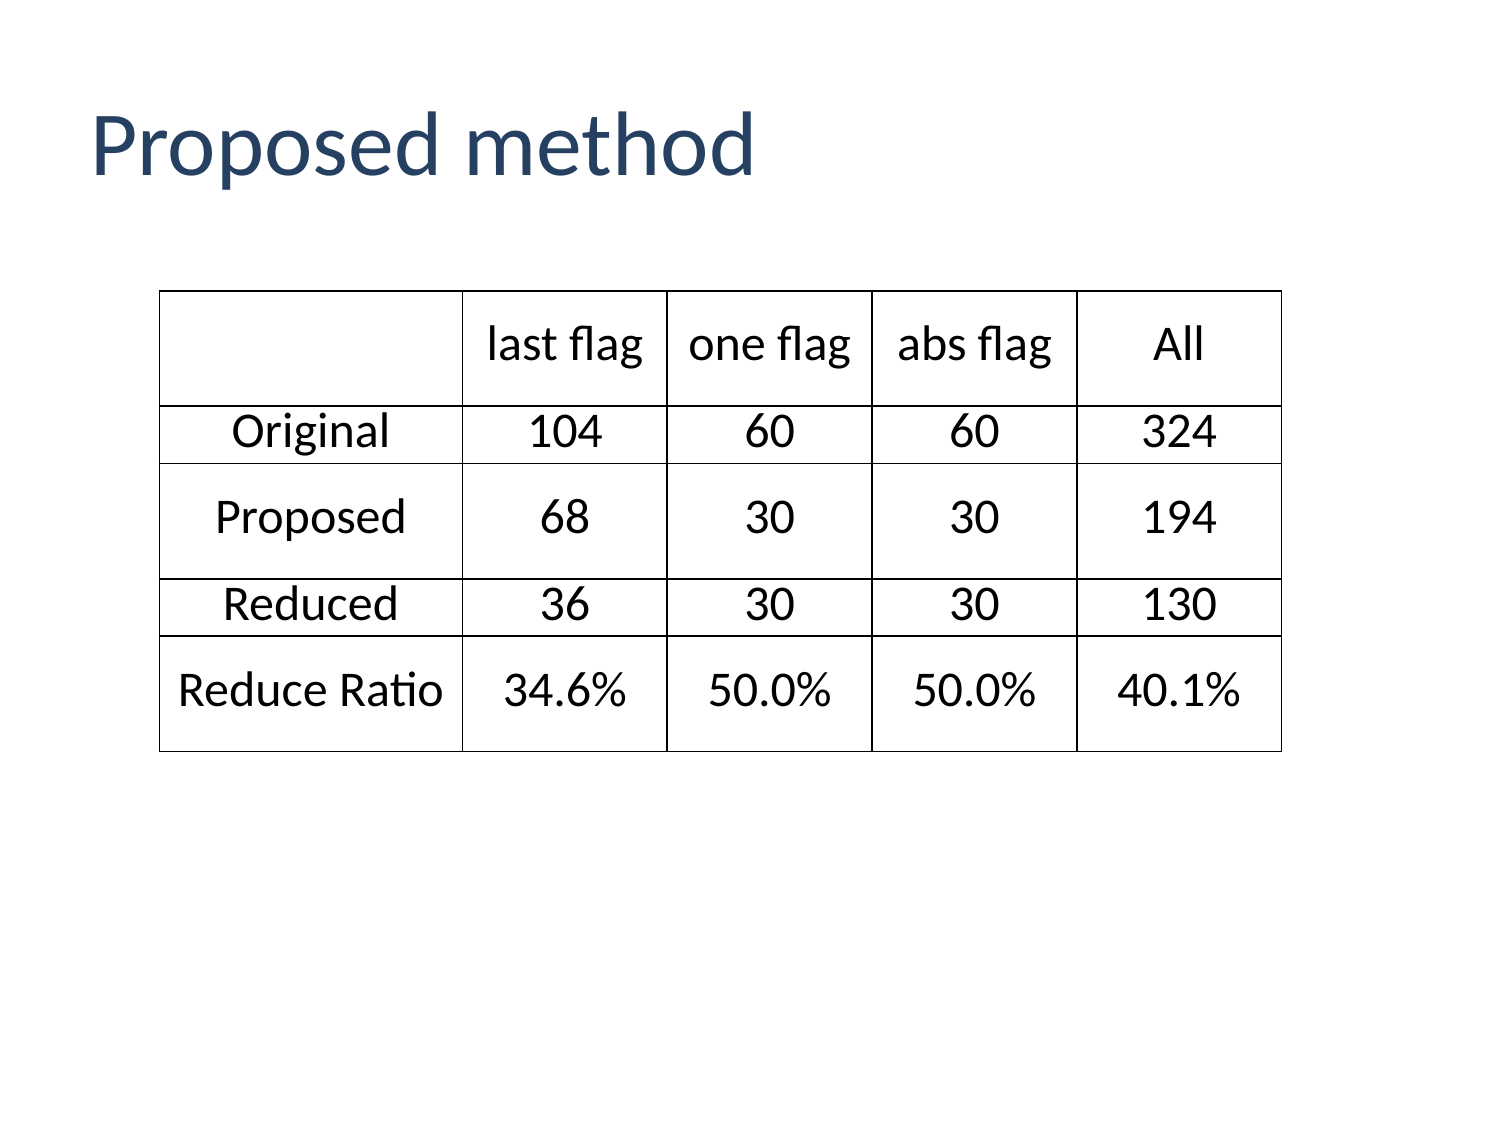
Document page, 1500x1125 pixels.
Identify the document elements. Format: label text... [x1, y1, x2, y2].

table_cell 36 [463, 580, 666, 635]
table_cell 50.0% [668, 637, 871, 751]
table_cell 30 [873, 464, 1076, 578]
table_cell 194 [1078, 464, 1281, 578]
table_cell 60 [668, 407, 871, 463]
table_header last flag [463, 292, 666, 405]
table_header [160, 292, 462, 405]
table_cell Reduced [160, 580, 462, 635]
table_cell 130 [1078, 580, 1281, 635]
table_cell 30 [668, 464, 871, 578]
table_cell Original [160, 407, 462, 463]
table_cell 34.6% [463, 637, 666, 751]
table_cell 104 [463, 407, 666, 463]
table_cell 324 [1078, 407, 1281, 463]
table_cell 68 [463, 464, 666, 578]
table_cell Proposed [160, 464, 462, 578]
table_header one flag [668, 292, 871, 405]
table_cell 30 [668, 580, 871, 635]
table_cell 50.0% [873, 637, 1076, 751]
table_cell 60 [873, 407, 1076, 463]
table_header All [1078, 292, 1281, 405]
table_header abs flag [873, 292, 1076, 405]
title Proposed method [75, 45, 1425, 233]
table_cell 30 [873, 580, 1076, 635]
table_cell 40.1% [1078, 637, 1281, 751]
table_cell Reduce Ratio [160, 637, 462, 751]
